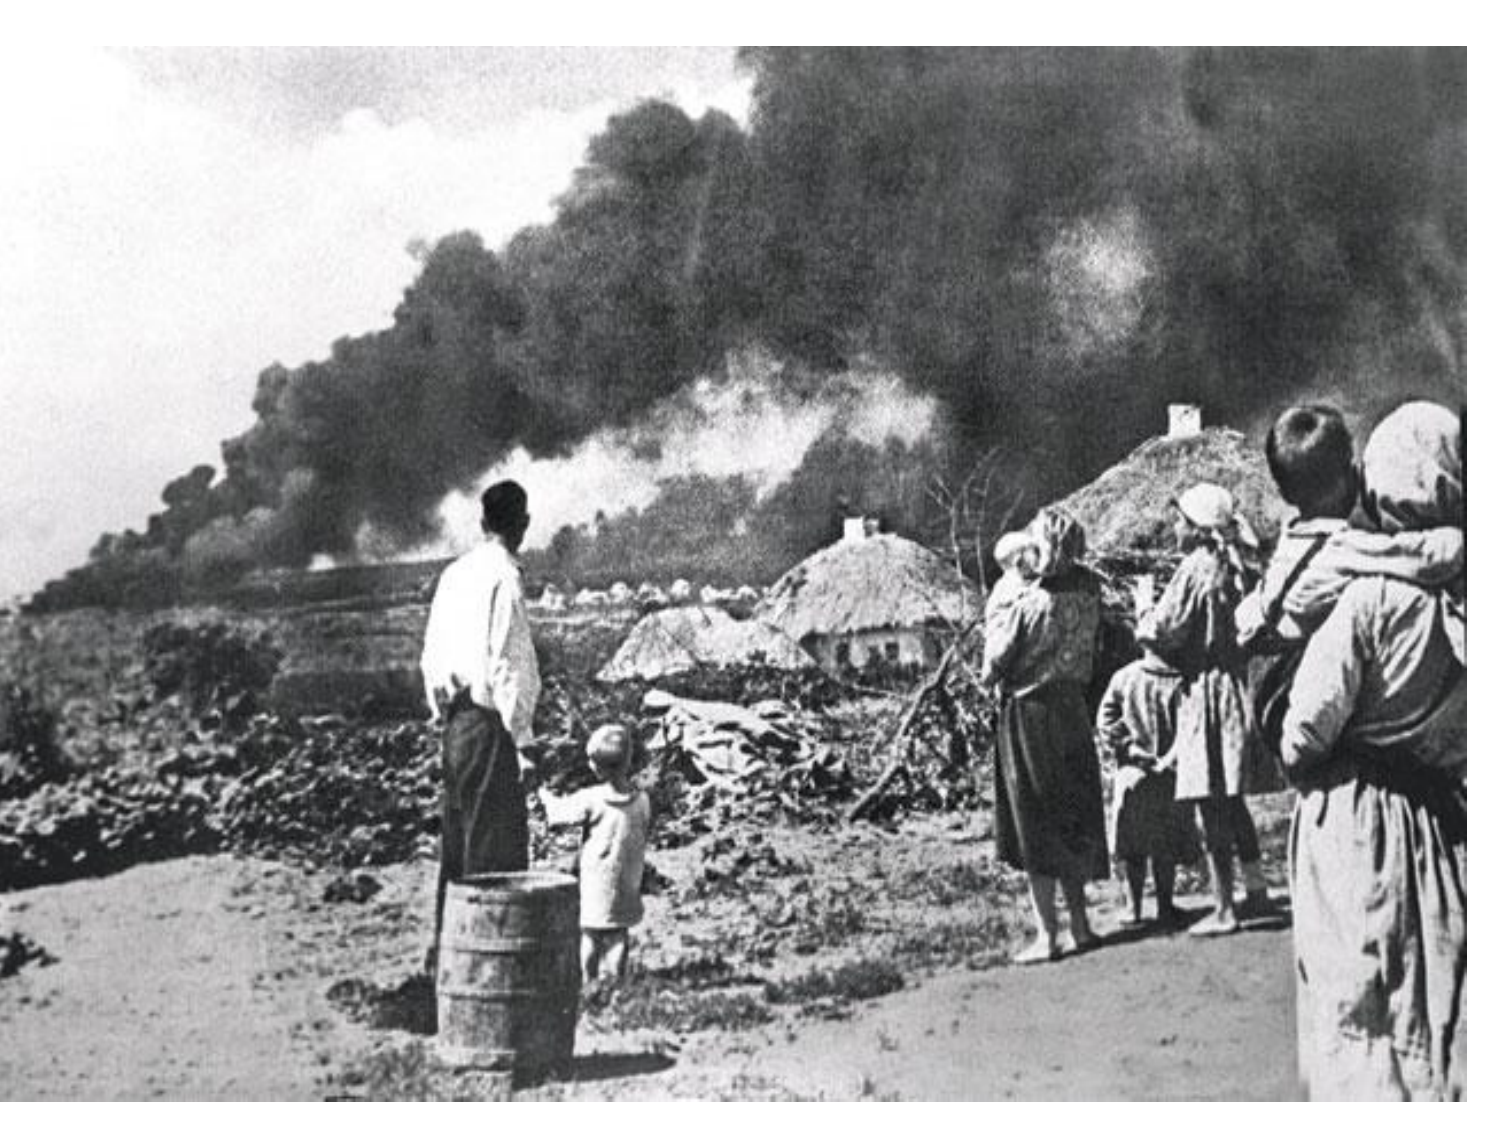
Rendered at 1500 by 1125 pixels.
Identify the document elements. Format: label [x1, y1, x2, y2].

list [0, 46, 1467, 1102]
